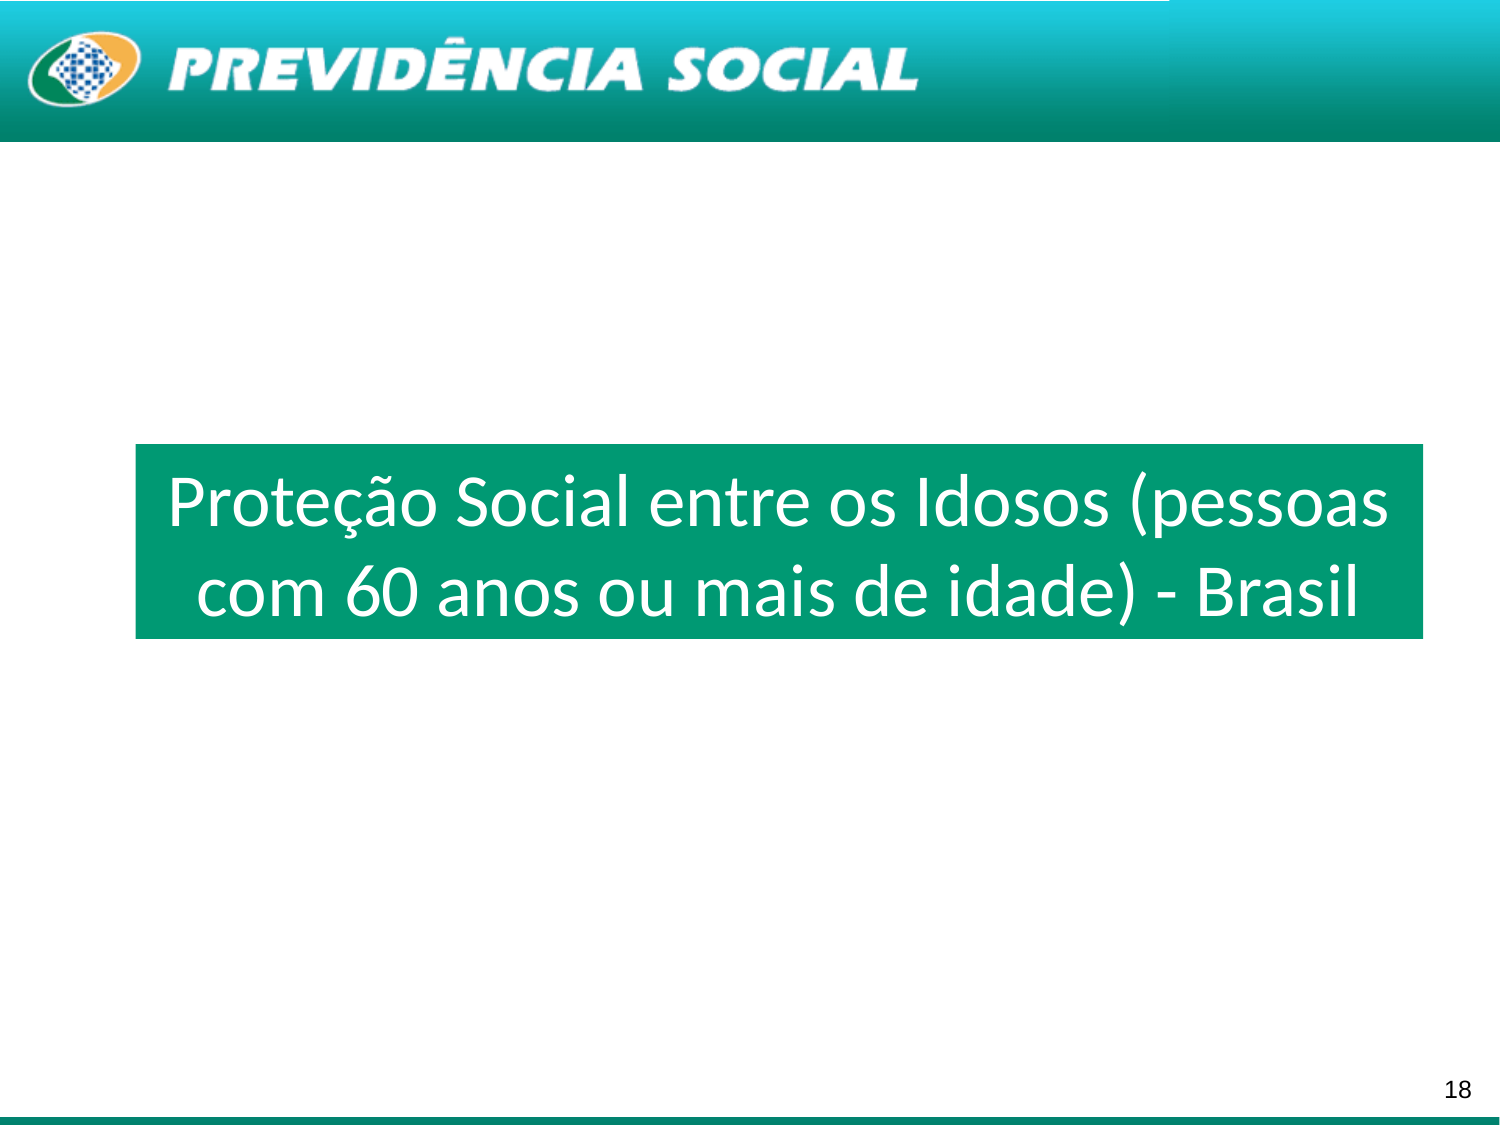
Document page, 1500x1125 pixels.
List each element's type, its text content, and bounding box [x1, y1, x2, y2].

picture [0, 0, 1500, 142]
text_box Proteção Social entre os Idosos (pessoas com 60 anos ou mais de idade) - Brasil [135, 444, 1424, 639]
picture [0, 1117, 1500, 1125]
